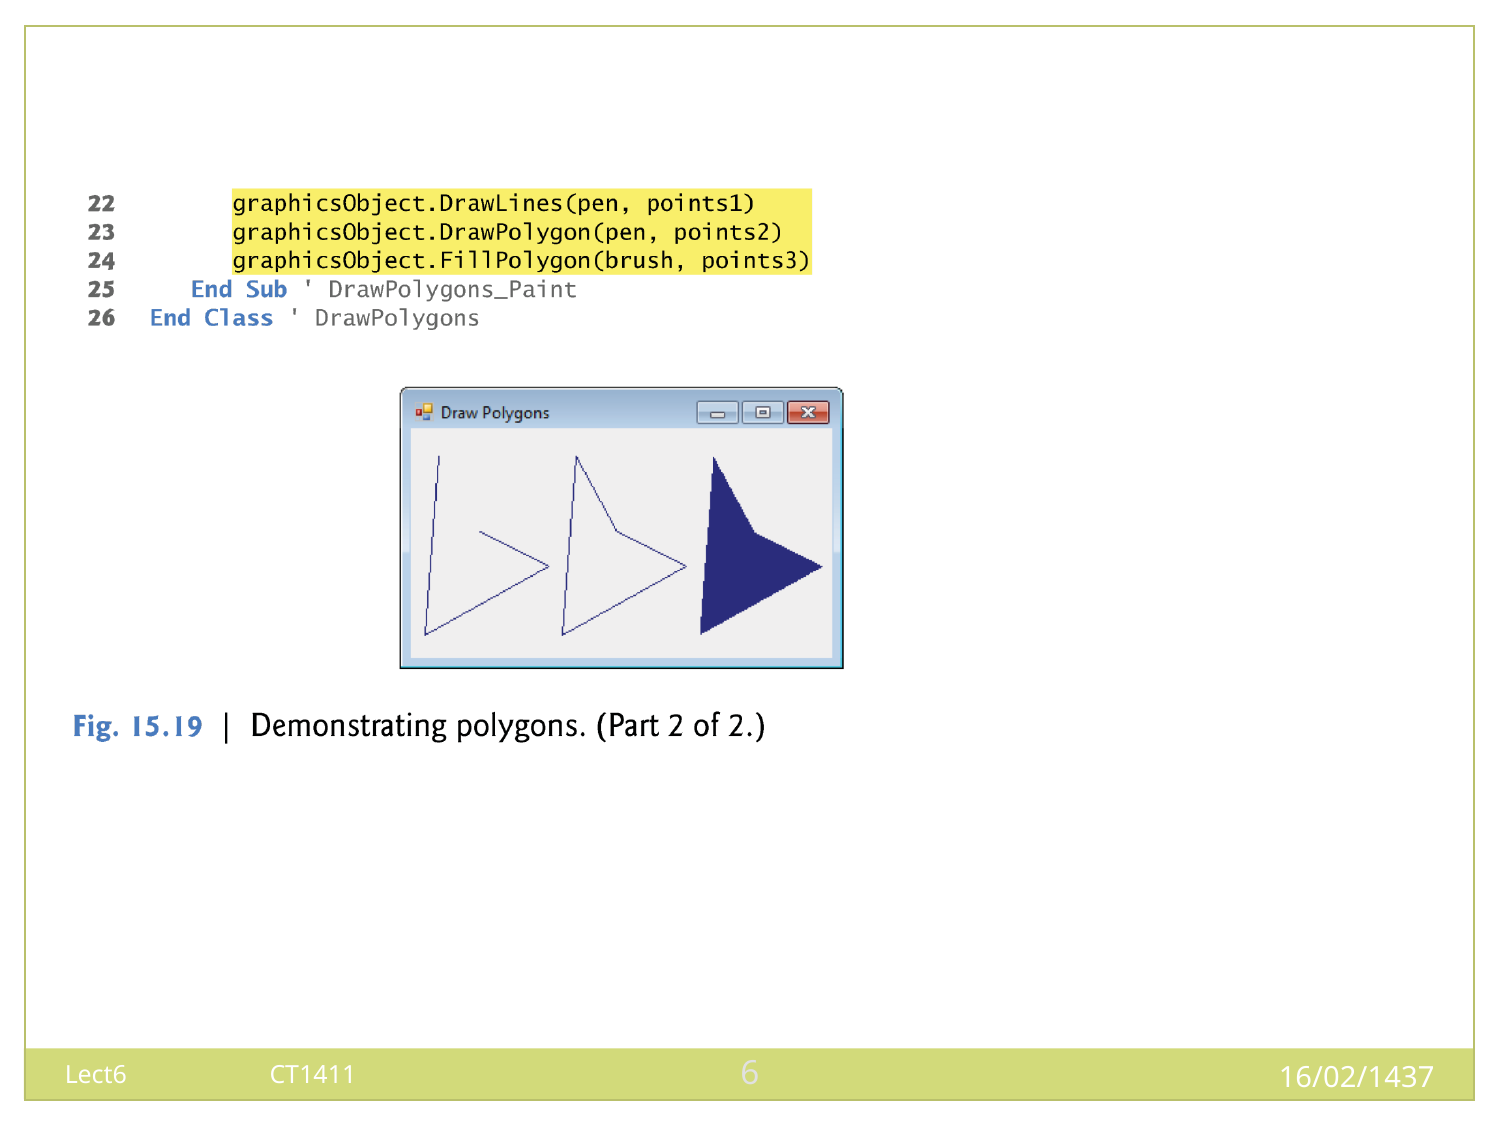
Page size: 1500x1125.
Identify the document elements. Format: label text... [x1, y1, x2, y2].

footer Lect6 CT1411 [50, 1051, 638, 1112]
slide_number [950, 1050, 1450, 1111]
picture [0, 106, 1500, 1018]
slide_number 6 [699, 1037, 800, 1110]
